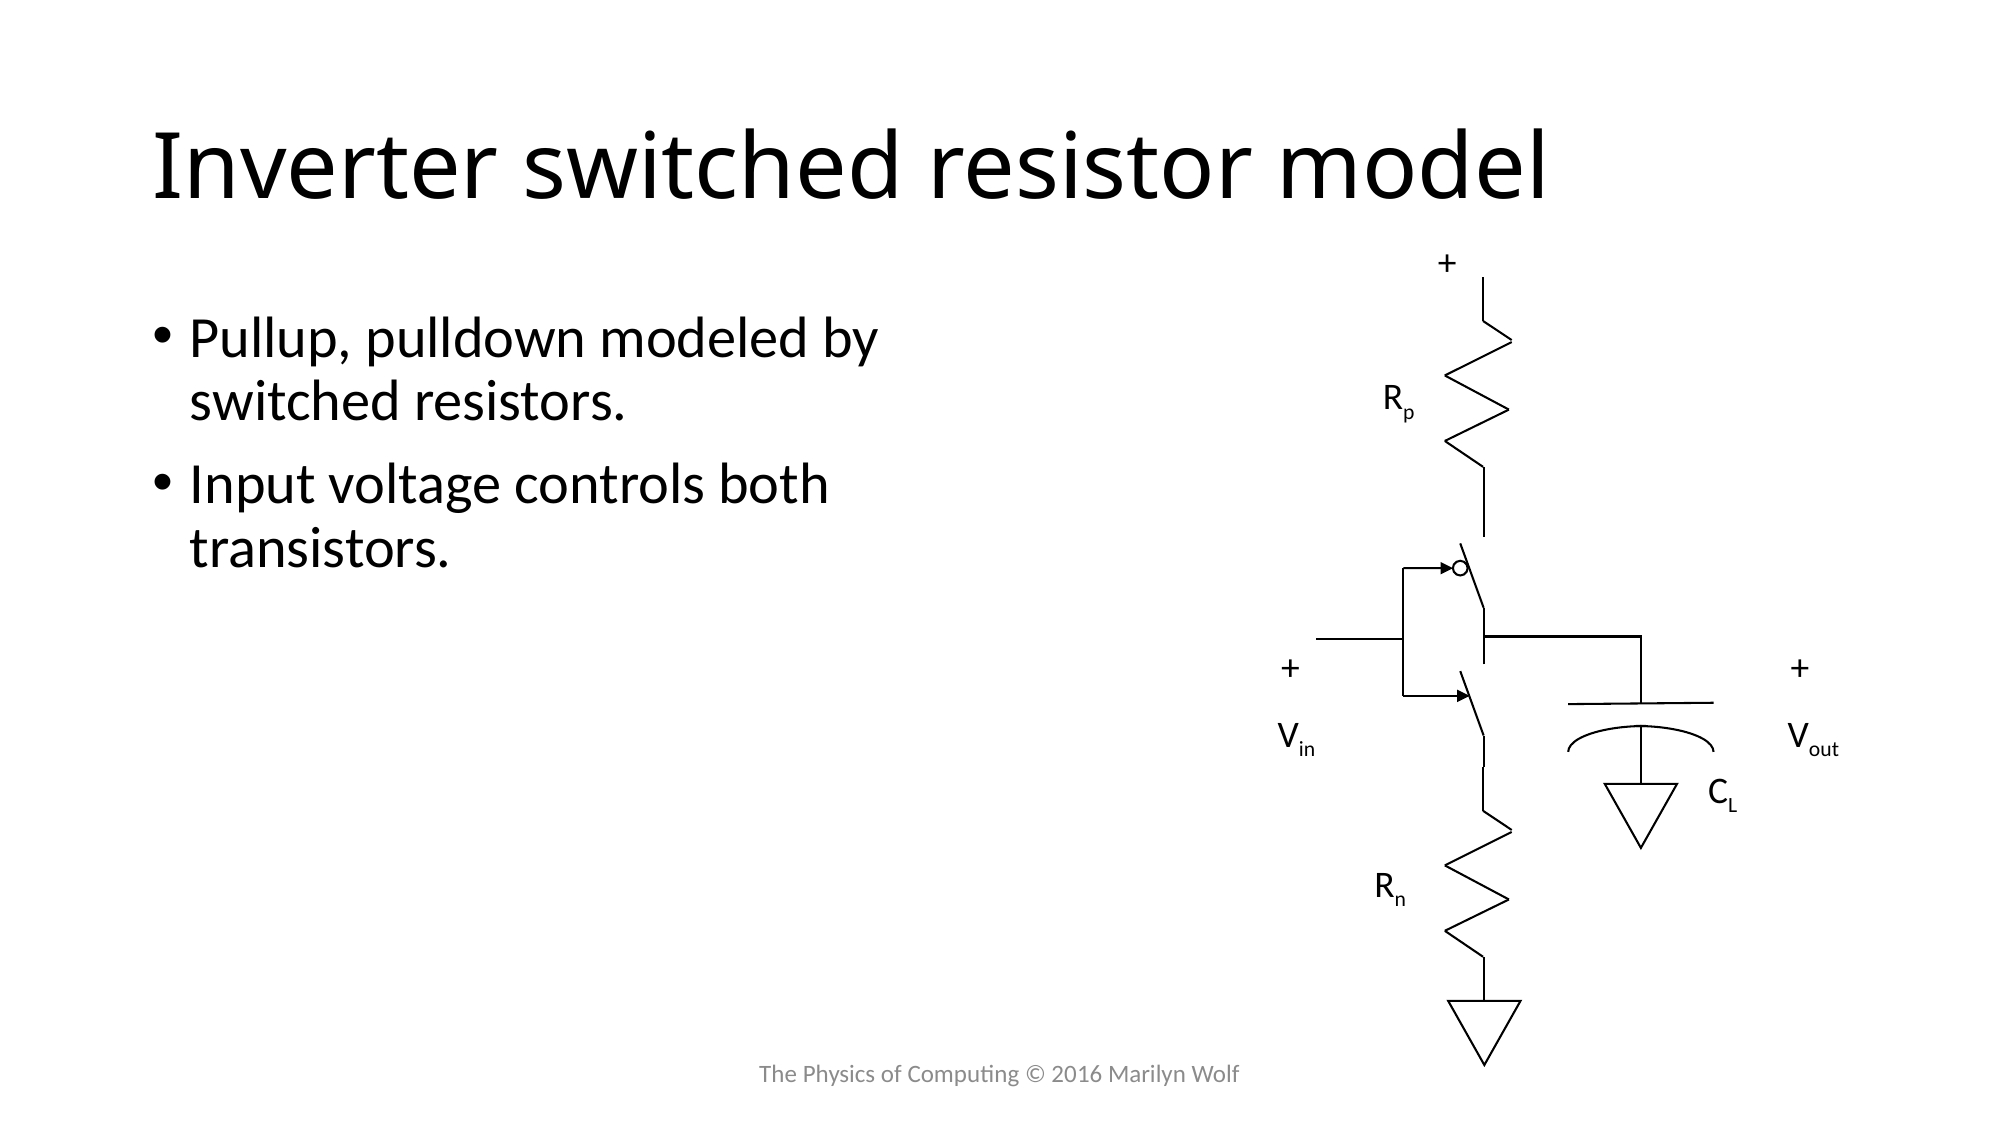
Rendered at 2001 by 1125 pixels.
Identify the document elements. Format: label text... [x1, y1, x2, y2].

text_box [1378, 661, 1509, 742]
footer The Physics of Computing © 2016 Marilyn Wolf [662, 1042, 1338, 1103]
title Inverter switched resistor model [137, 59, 1863, 278]
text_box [1444, 277, 1512, 511]
text_box Rp [1368, 364, 1430, 431]
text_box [1558, 634, 1724, 795]
text_box Vin [1263, 702, 1331, 769]
list Pullup, pulldown modeled by switched resistors. Input voltage controls both transistors. [137, 299, 988, 1014]
text_box + [1423, 230, 1472, 290]
text_box [1609, 795, 1672, 851]
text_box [1444, 767, 1512, 1001]
text_box + [1775, 635, 1825, 695]
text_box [1378, 533, 1509, 614]
text_box [1447, 999, 1523, 1068]
text_box Vout [1772, 702, 1855, 769]
text_box Rn [1359, 852, 1421, 919]
text_box + [1266, 635, 1315, 695]
text_box CL [1693, 758, 1753, 825]
